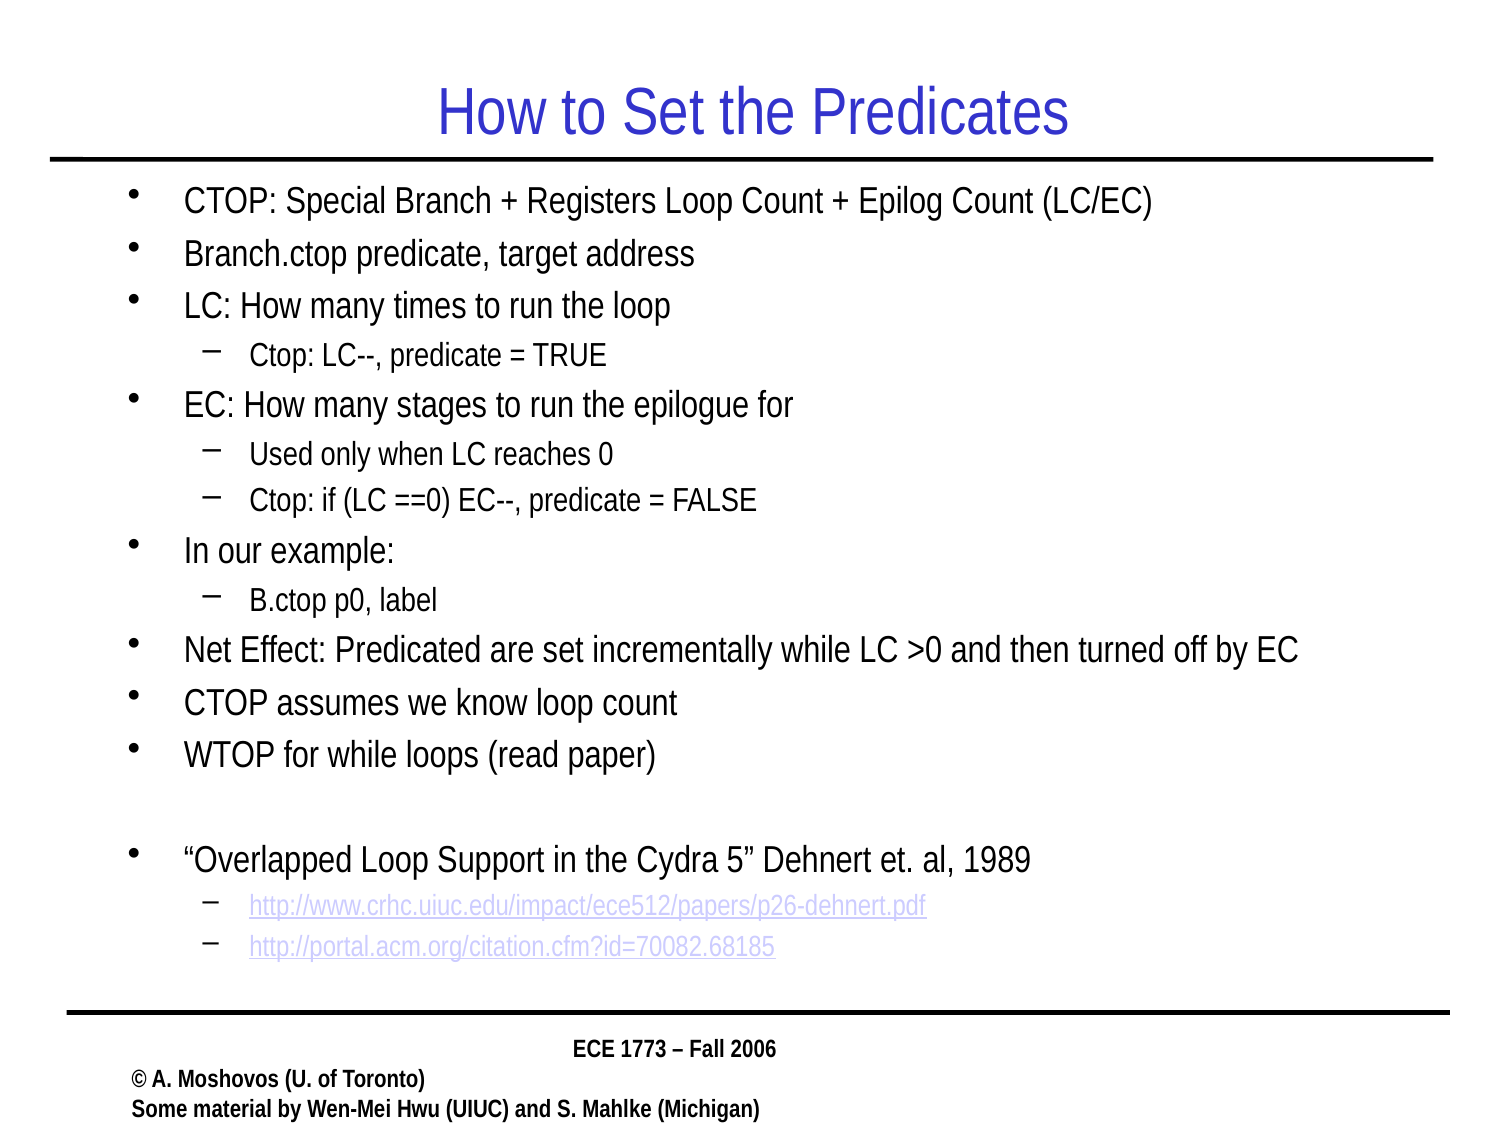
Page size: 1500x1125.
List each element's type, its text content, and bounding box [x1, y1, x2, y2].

footer ECE 1773 – Fall 2006 © A. Moshovos (U. of Toronto) Some material by Wen-Mei Hwu (UIUC) and S. Mahlke (Michigan) [116, 1024, 1234, 1101]
list CTOP: Special Branch + Registers Loop Count + Epilog Count (LC/EC) Branch.ctop predicate, target address LC: How many times to run the loop Ctop: LC--, predicate = TRUE EC: How many stages to run the epilogue for Used only when LC reaches 0 Ctop: if (LC ==0) EC--, predicate = FALSE In our example: B.ctop p0, label Net Effect: Predicated are set incrementally while LC >0 and then turned off by EC CTOP assumes we know loop count WTOP for while loops (read paper) “Overlapped Loop Support in the Cydra 5” Dehnert et. al, 1989 http://www.crhc.uiuc.edu/impact/ece512/papers/p26-dehnert.pdf http://portal.acm.org/citation.cfm?id=70082.68185 [112, 168, 1388, 1001]
title How to Set the Predicates [116, 65, 1392, 151]
